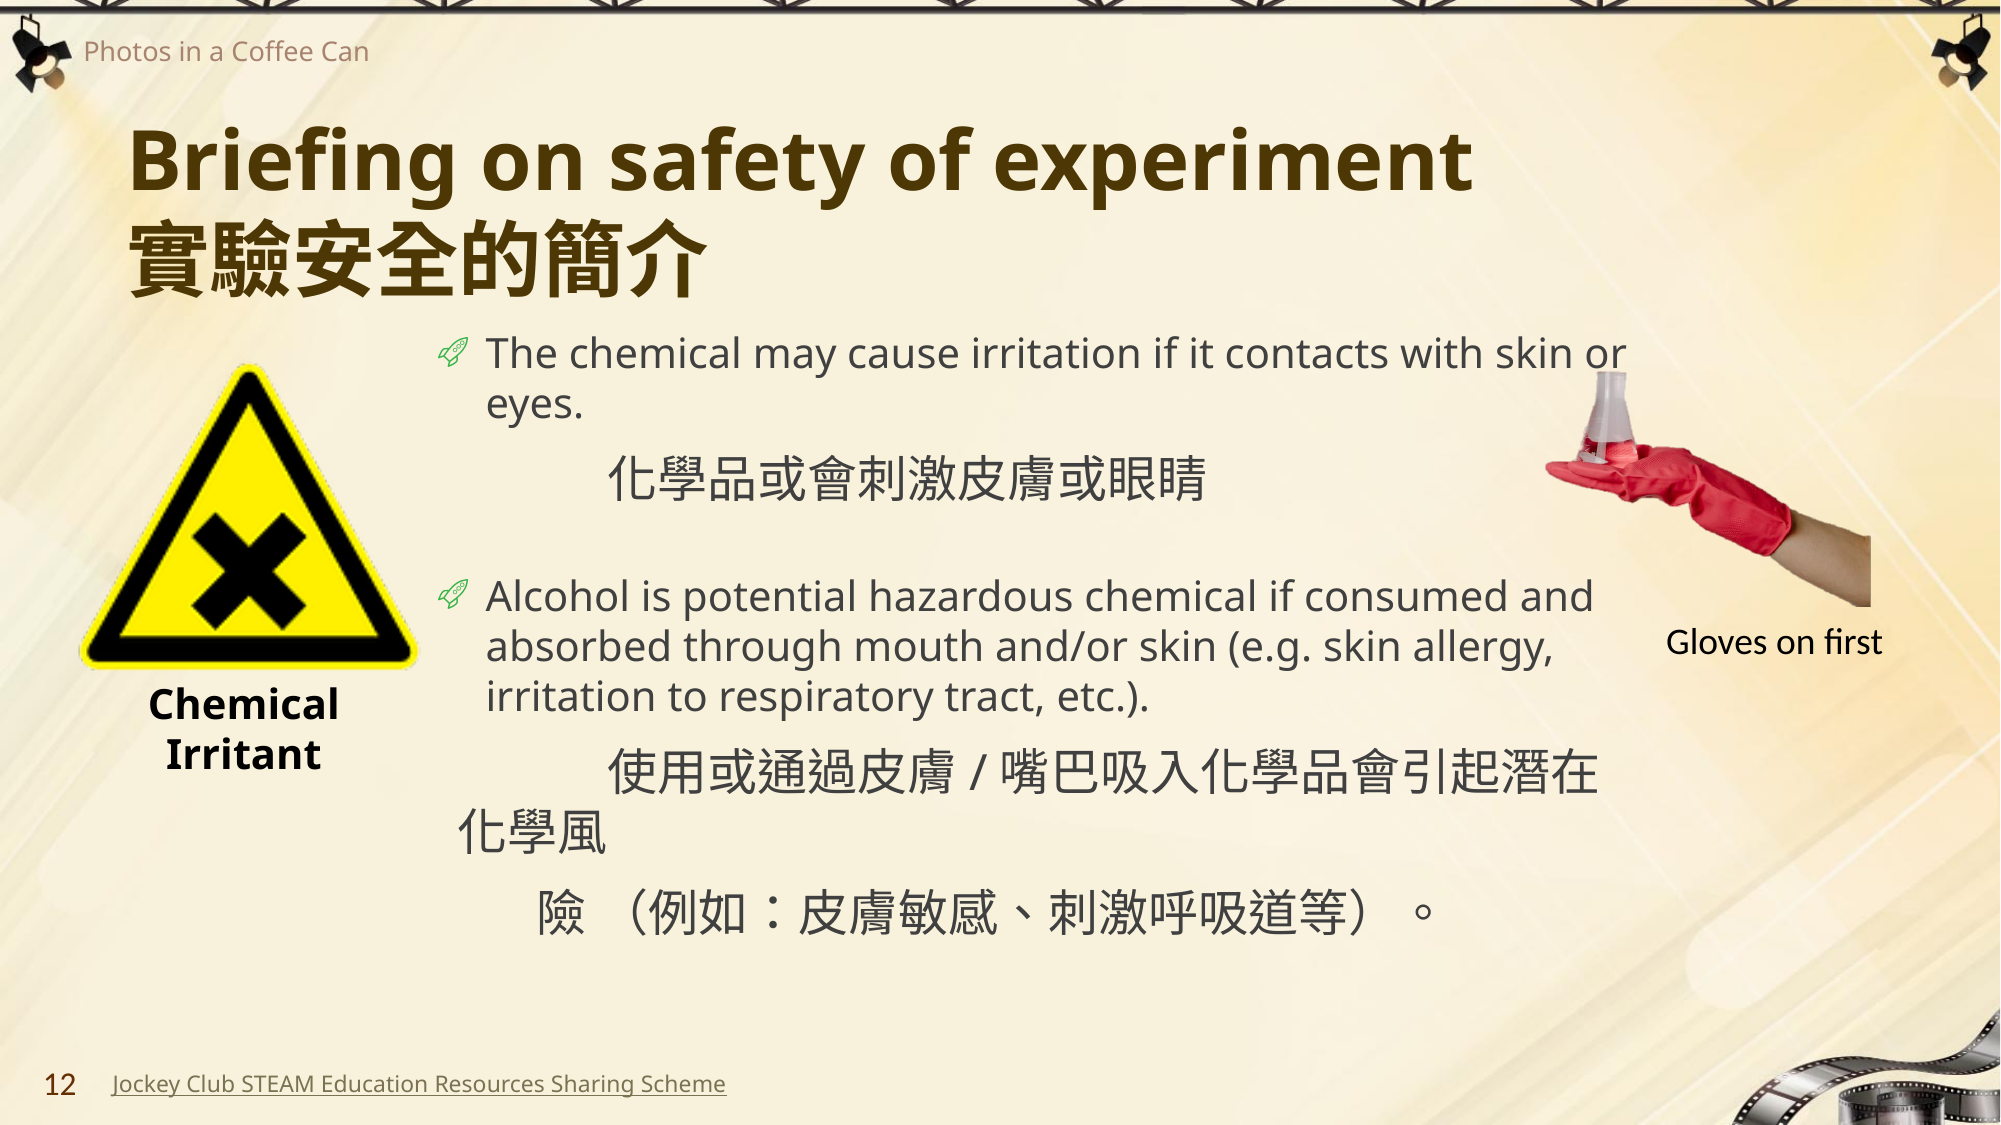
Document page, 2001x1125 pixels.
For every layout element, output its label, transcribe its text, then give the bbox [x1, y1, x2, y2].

text_box The chemical may cause irritation if it contacts with skin or eyes. 化學品或會刺激皮膚或眼睛 Alcohol is potential hazardous chemical if consumed and absorbed through mouth and/or skin (e.g. skin allergy, irritation to respiratory tract, etc.). 使用或通過皮膚/嘴巴吸入化學品會引起潛在化學風 險 （例如：皮膚敏感、刺激呼吸道等）。 [348, 319, 1655, 994]
text_box Gloves on first [1651, 609, 1980, 670]
text_box Briefing on safety of experiment 實驗安全的簡介 [111, 99, 1522, 317]
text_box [68, 349, 433, 787]
picture [0, 0, 2001, 1125]
